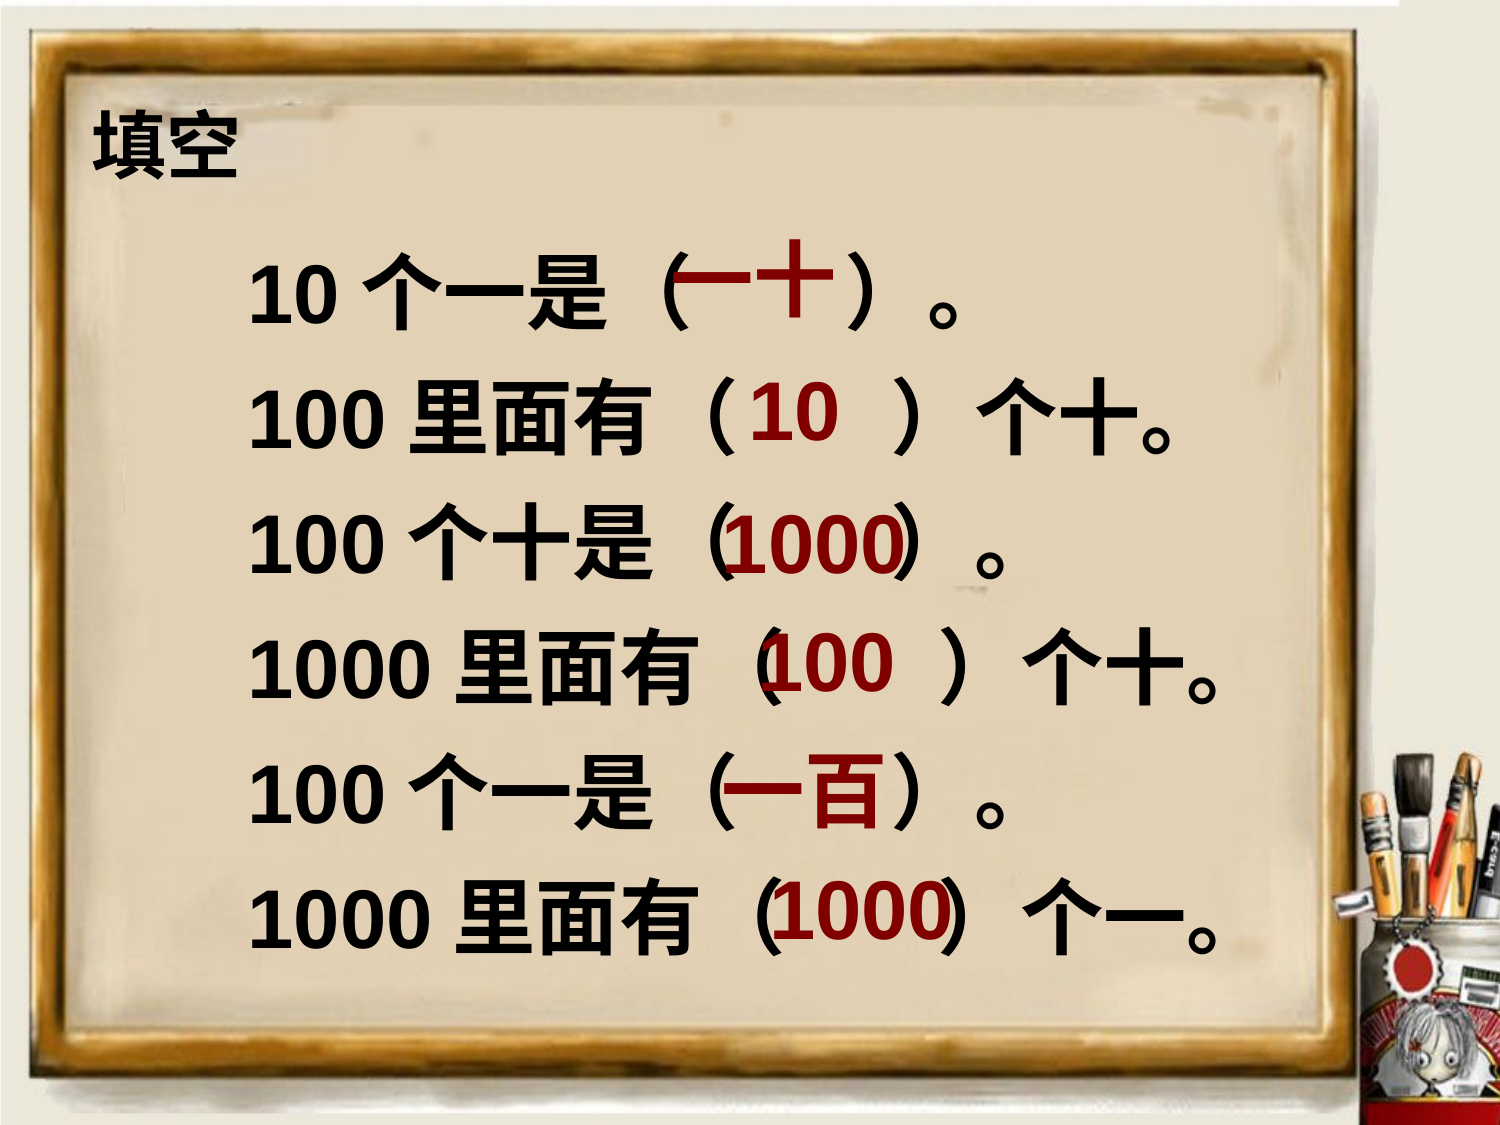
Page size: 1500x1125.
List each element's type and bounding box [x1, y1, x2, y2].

list [0, 0, 1500, 1125]
